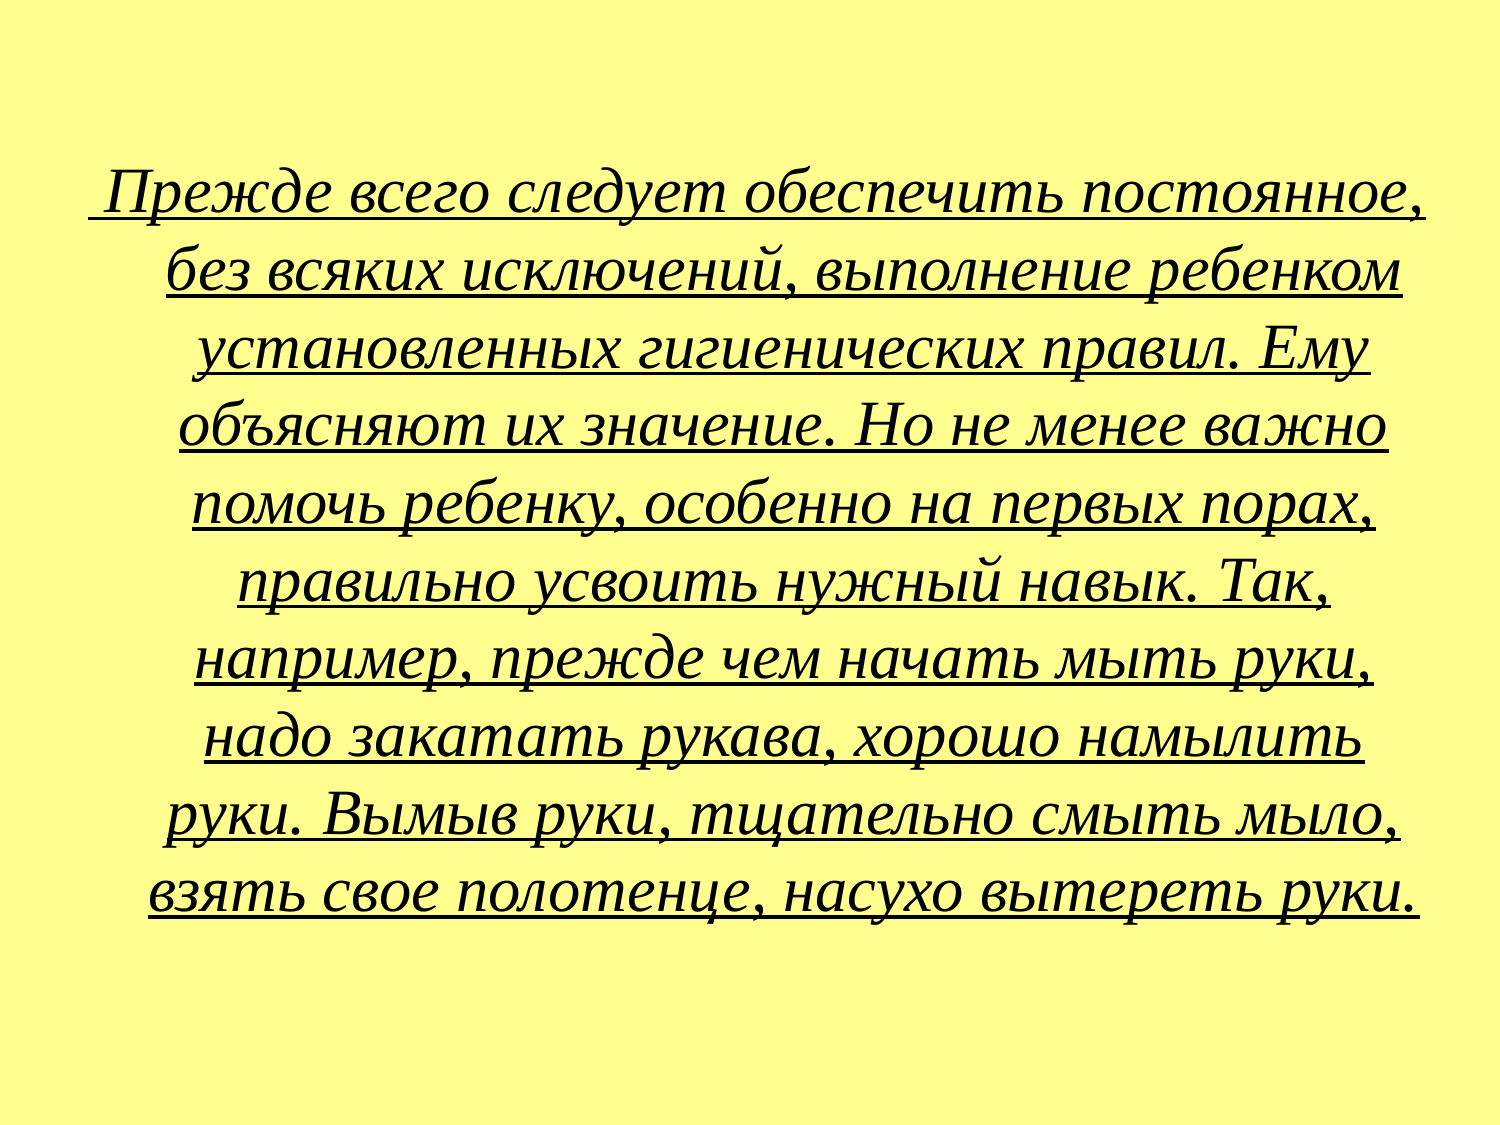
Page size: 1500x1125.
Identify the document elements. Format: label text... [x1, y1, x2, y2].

list Прежде всего следует обеспечить постоянное, без всяких исключений, выполнение ребенком установленных гигиенических правил. Ему объясняют их значение. Но не менее важно помочь ребенку, особенно на первых порах, правильно усвоить нужный навык. Так, например, прежде чем начать мыть руки, надо закатать рукава, хорошо намылить руки. Вымыв руки, тщательно смыть мыло, взять свое полотенце, насухо вытереть руки. [58, 140, 1456, 997]
